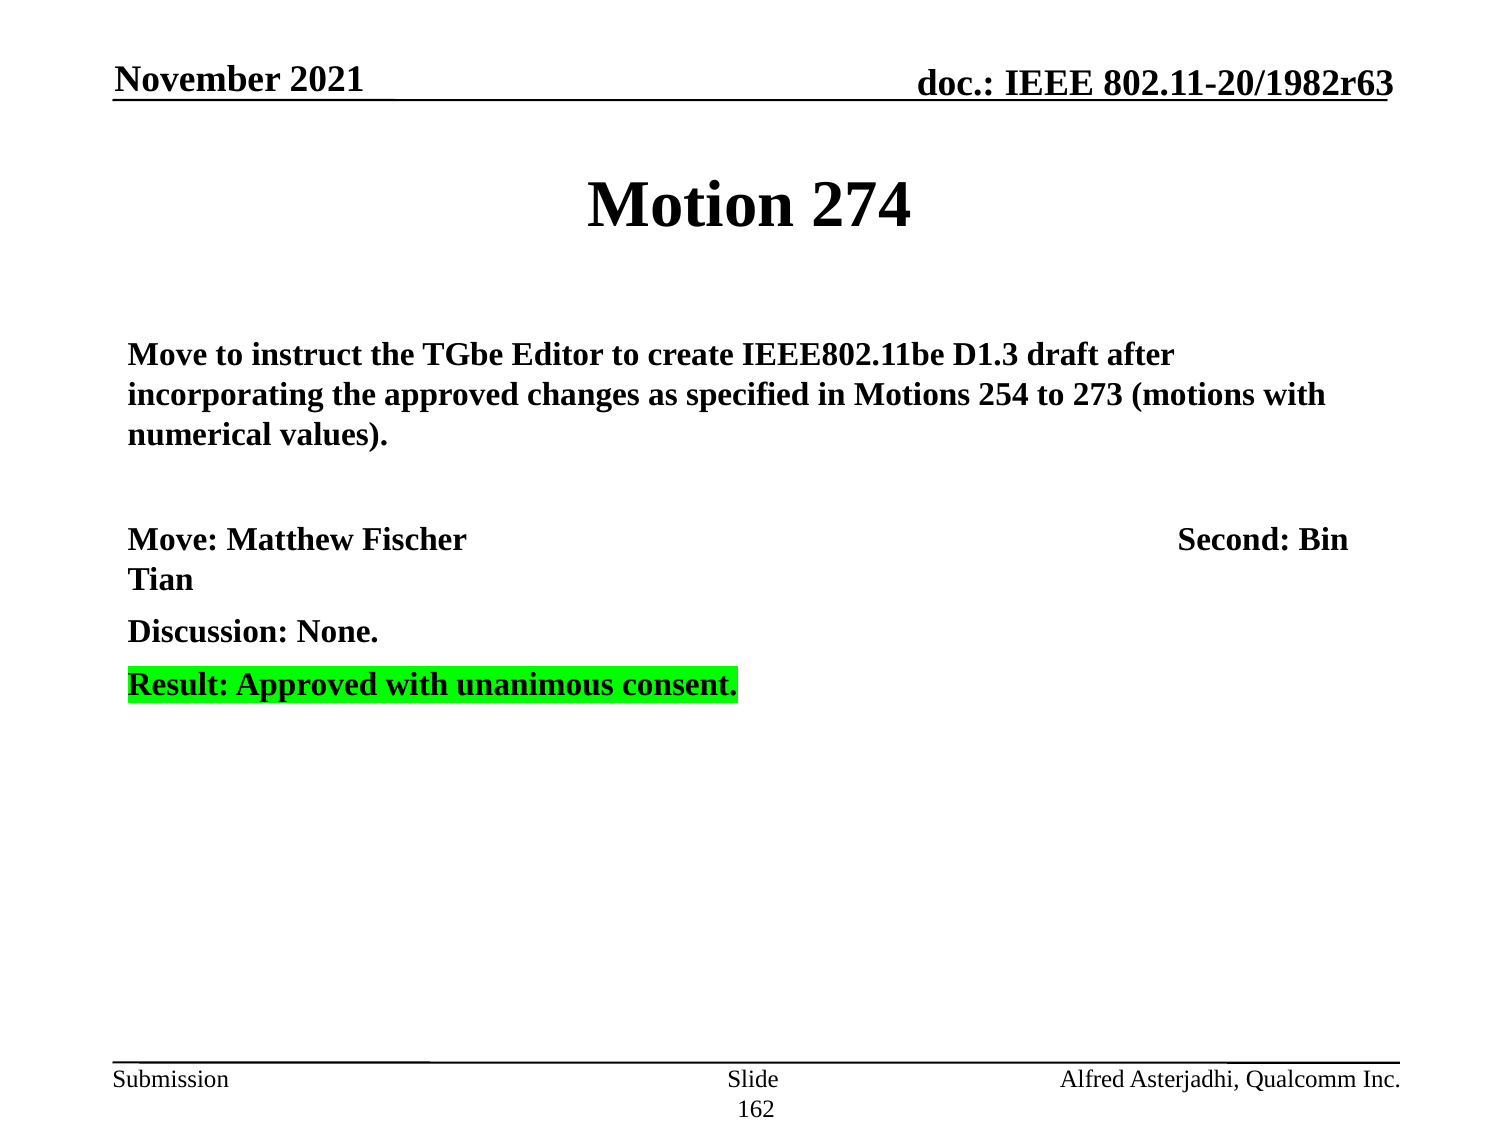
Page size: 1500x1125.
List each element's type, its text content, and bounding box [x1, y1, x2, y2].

footer Alfred Asterjadhi, Qualcomm Inc. [878, 1061, 1402, 1093]
list Move to instruct the TGbe Editor to create IEEE802.11be D1.3 draft after incorporating the approved changes as specified in Motions 254 to 273 (motions with numerical values). Move: Matthew Fischer Second: Bin Tian Discussion: None. Result: Approved with unanimous consent. [112, 324, 1388, 1000]
title Motion 274 [112, 112, 1388, 288]
slide_number Slide 162 [712, 1061, 800, 1123]
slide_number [114, 54, 423, 100]
